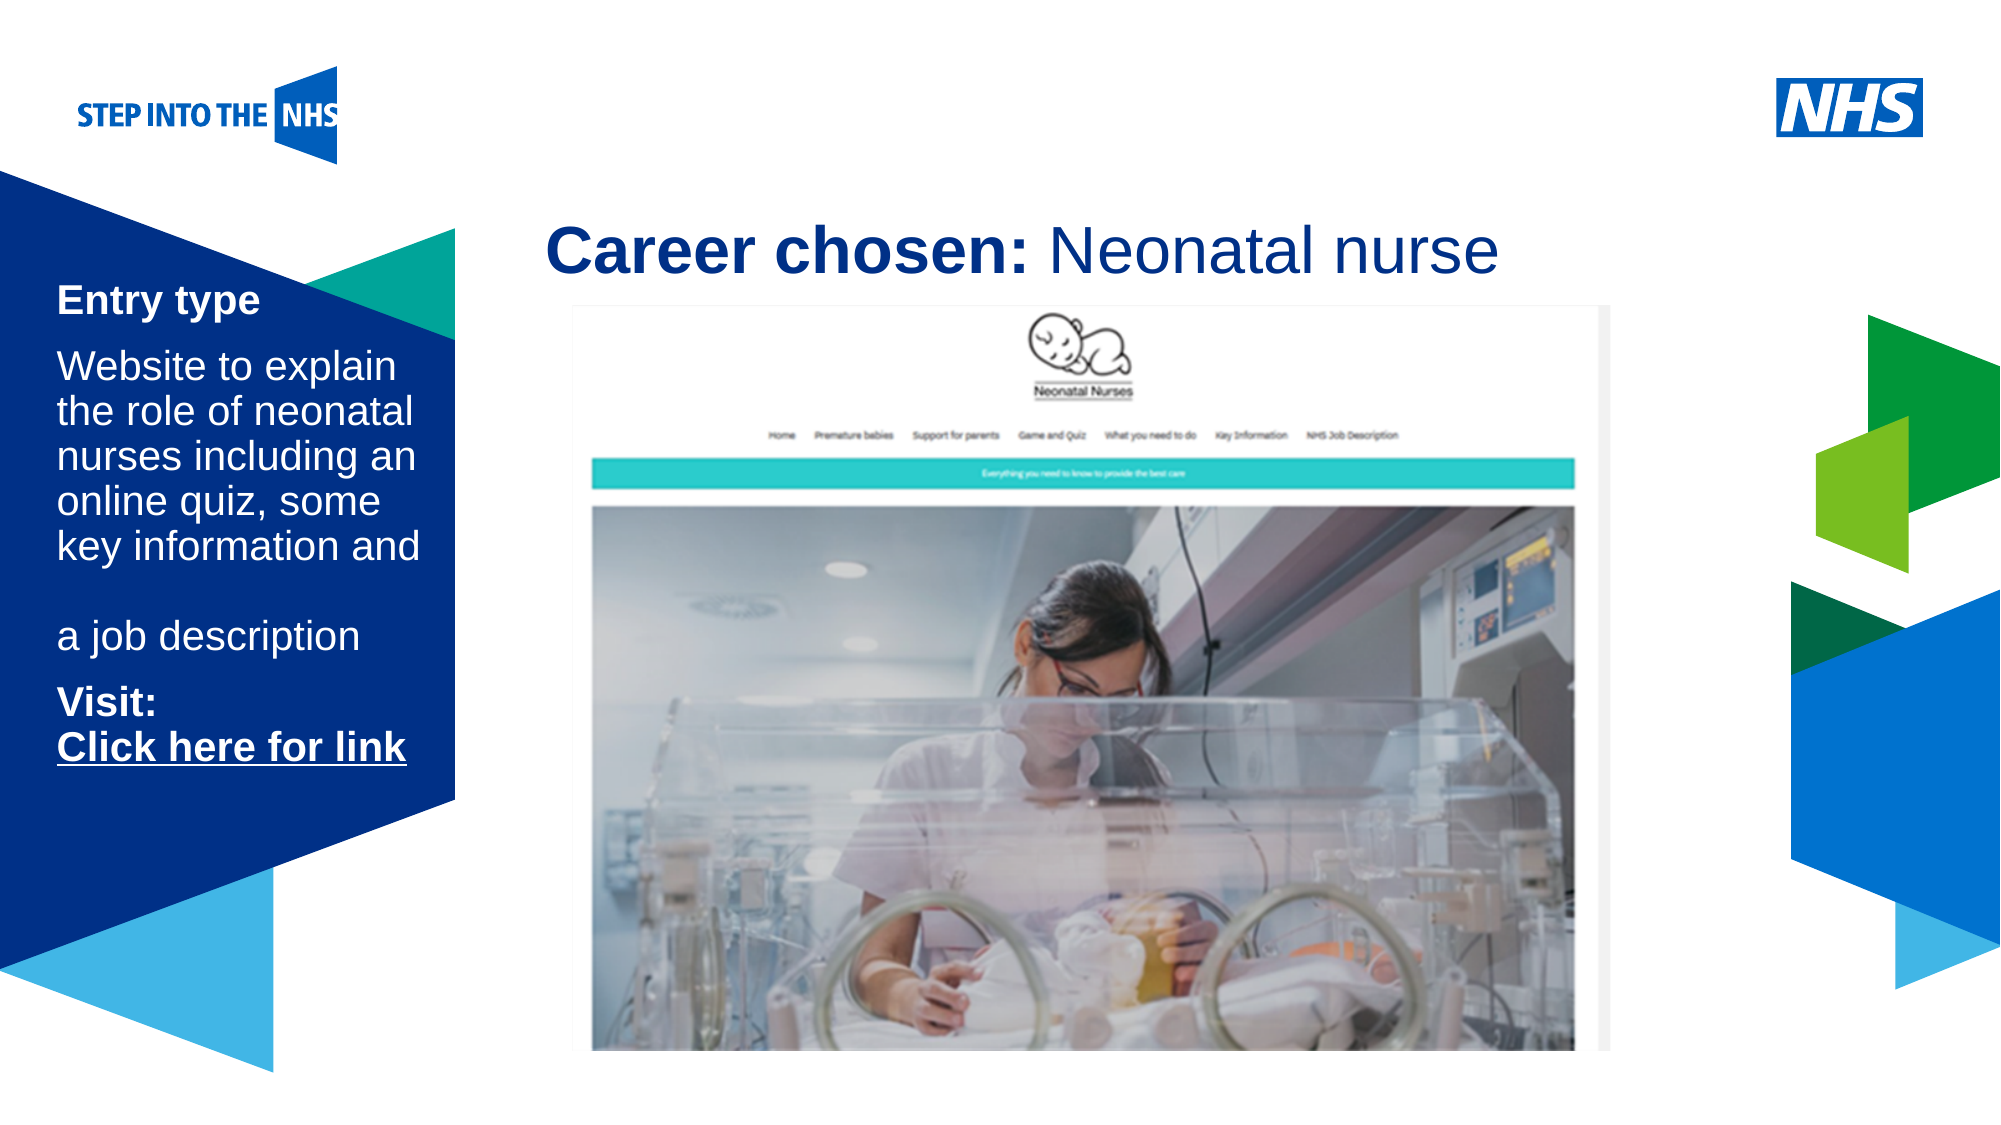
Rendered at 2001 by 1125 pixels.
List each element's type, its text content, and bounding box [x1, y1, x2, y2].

title Career chosen: Neonatal nurse [545, 216, 1767, 306]
text_box Entry type Website to explain the role of neonatal nurses including an online quiz, some key information and a job description Visit: Click here for link [56, 304, 426, 771]
picture [572, 305, 1611, 1051]
